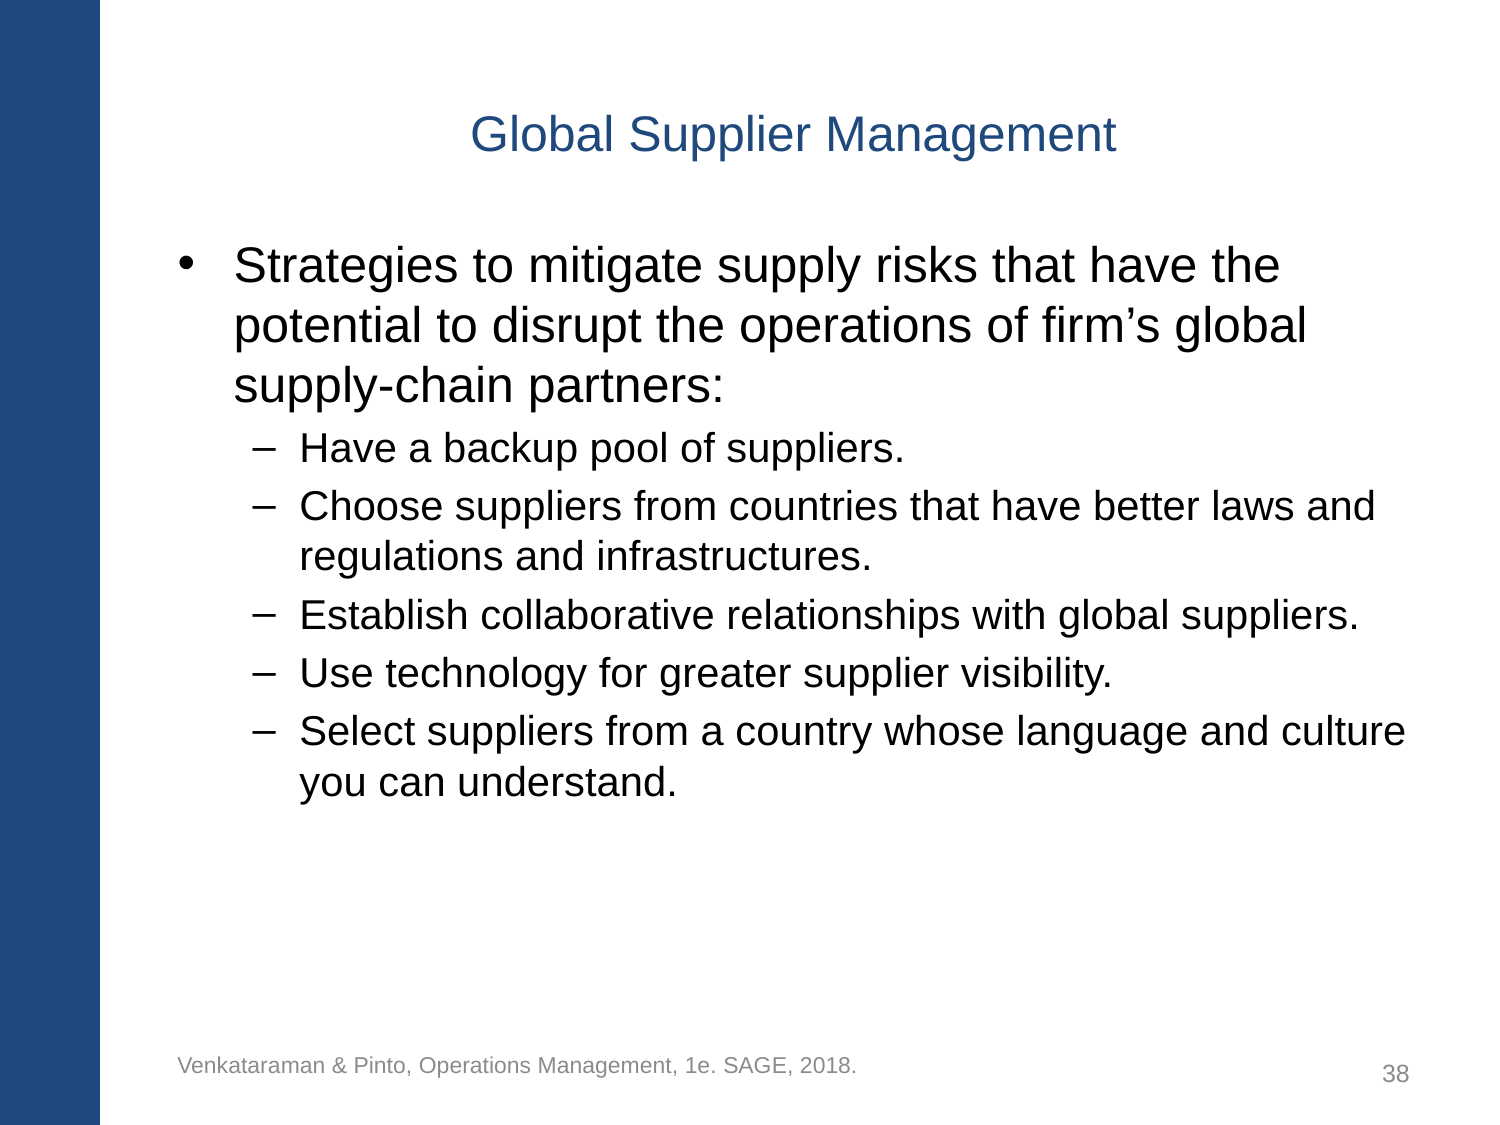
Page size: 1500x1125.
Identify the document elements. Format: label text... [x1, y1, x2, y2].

title Global Supplier Management [162, 37, 1425, 224]
slide_number 38 [1350, 1042, 1425, 1103]
footer Venkataraman & Pinto, Operations Management, 1e. SAGE, 2018. [162, 1042, 1313, 1103]
list Strategies to mitigate supply risks that have the potential to disrupt the operations of firm’s global supply-chain partners: Have a backup pool of suppliers. Choose suppliers from countries that have better laws and regulations and infrastructures. Establish collaborative relationships with global suppliers. Use technology for greater supplier visibility. Select suppliers from a country whose language and culture you can understand. [162, 224, 1425, 1013]
